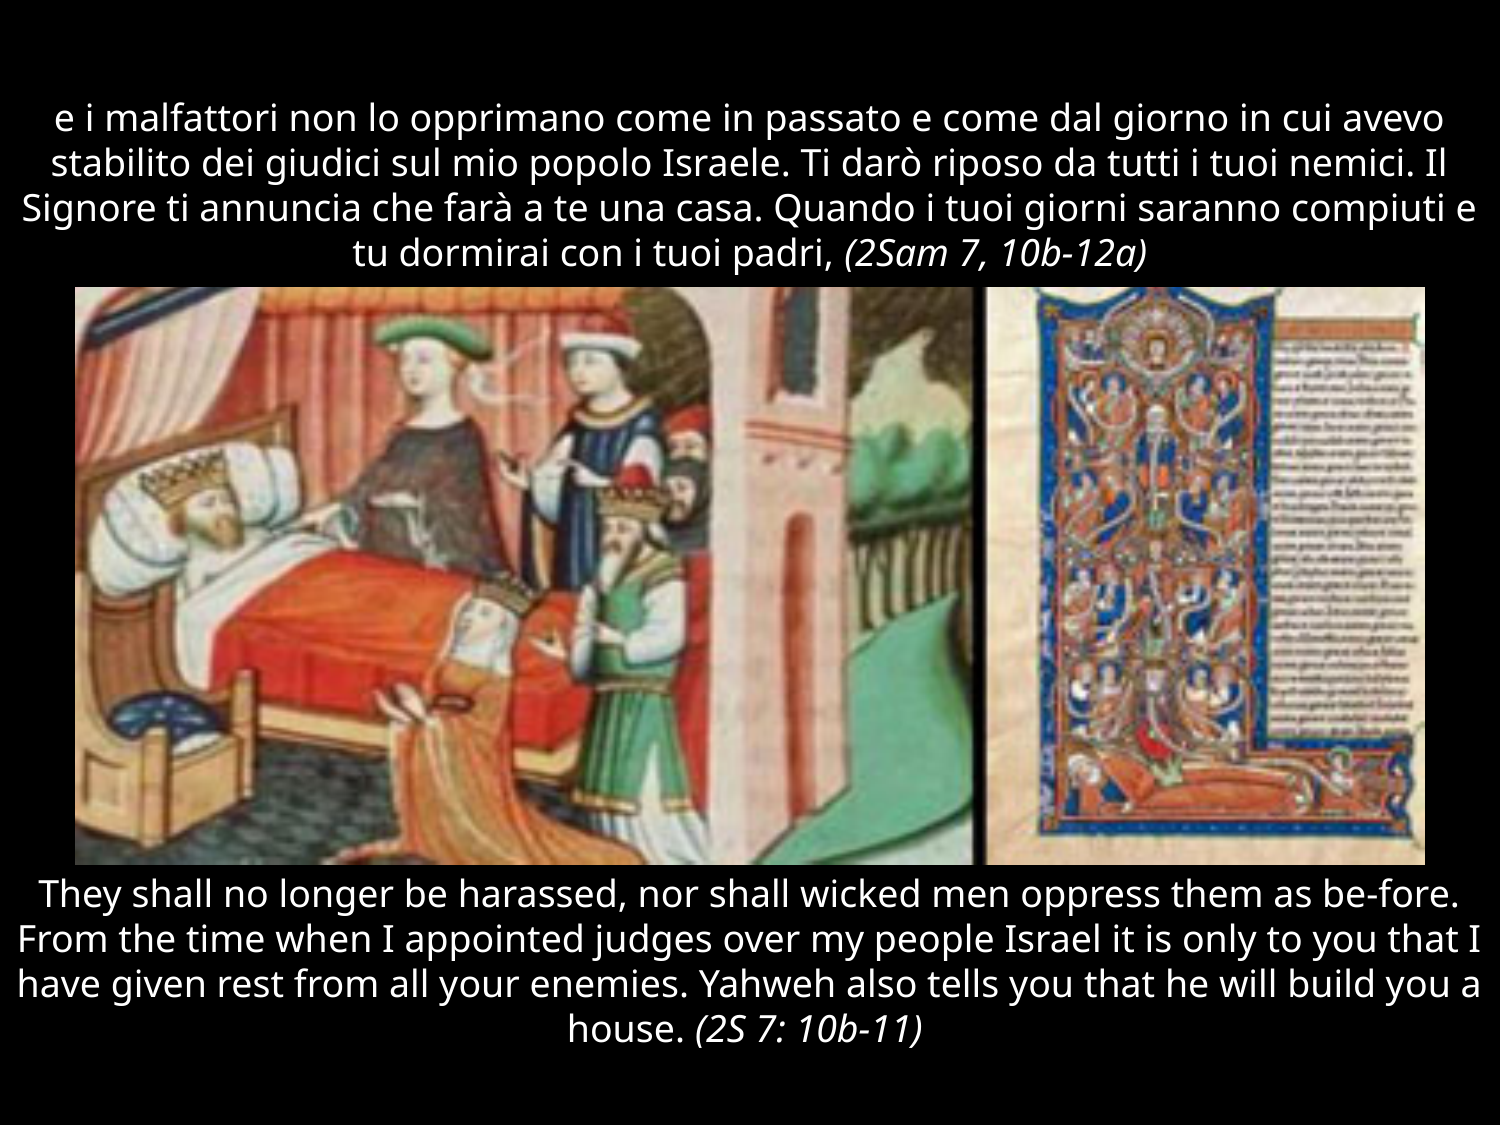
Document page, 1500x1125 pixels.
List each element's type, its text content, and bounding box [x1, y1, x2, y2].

title e i malfattori non lo opprimano come in passato e come dal giorno in cui avevo stabilito dei giudici sul mio popolo Israele. Ti darò riposo da tutti i tuoi nemici. Il Signore ti annuncia che farà a te una casa. Quando i tuoi giorni saranno compiuti e tu dormirai con i tuoi padri, (2Sam 7, 10b-12a) [0, 90, 1500, 278]
picture [74, 287, 1425, 865]
text_box They shall no longer be harassed, nor shall wicked men oppress them as be-fore. From the time when I appointed judges over my people Israel it is only to you that I have given rest from all your enemies. Yahweh also tells you that he will build you a house. (2S 7: 10b-11) [0, 862, 1500, 1058]
